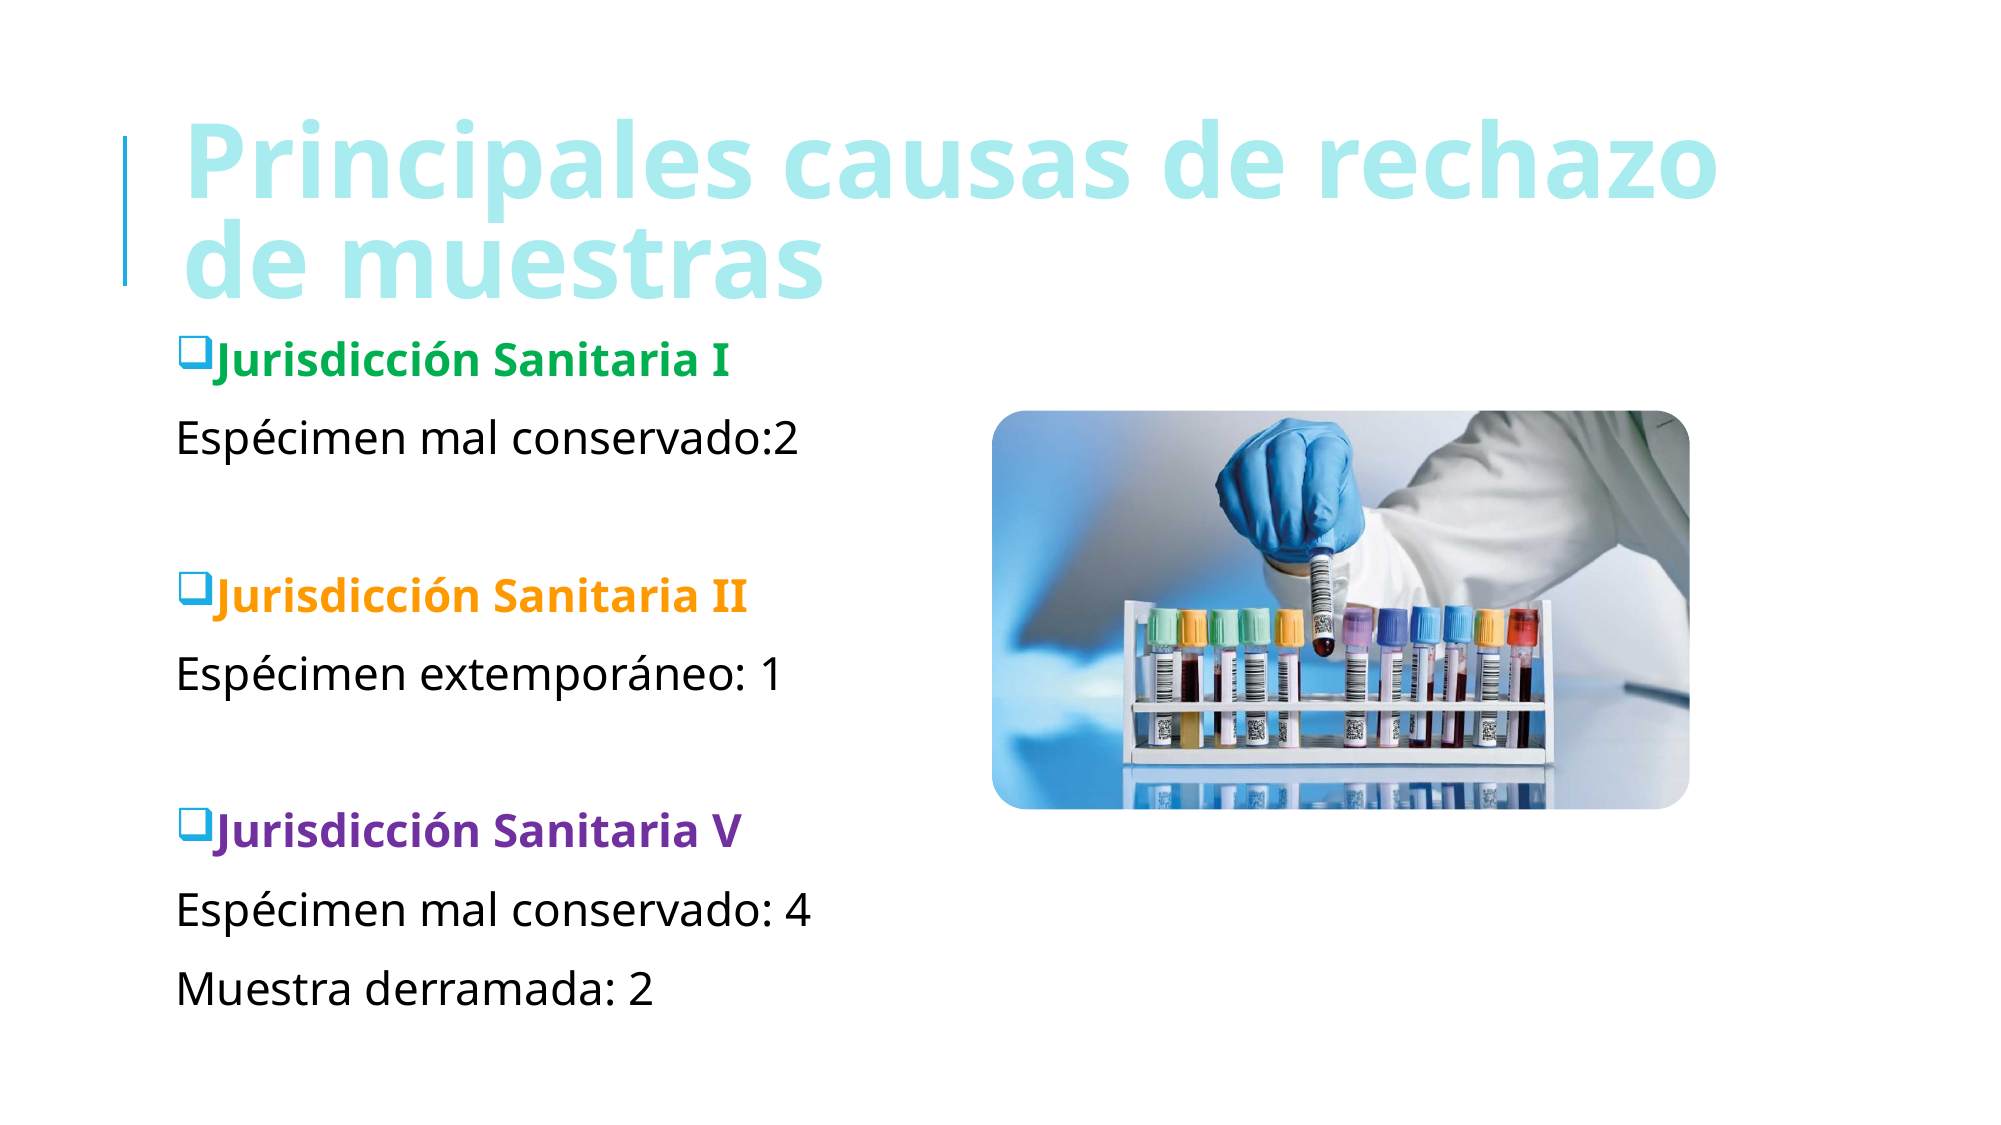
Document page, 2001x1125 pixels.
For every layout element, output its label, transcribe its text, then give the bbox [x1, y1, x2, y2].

title Principales causas de rechazo de muestras [168, 96, 1763, 329]
list Jurisdicción Sanitaria I Espécimen mal conservado:2 Jurisdicción Sanitaria II Espécimen extemporáneo: 1 Jurisdicción Sanitaria V Espécimen mal conservado: 4 Muestra derramada: 2 [168, 329, 1763, 1035]
picture [991, 410, 1690, 810]
